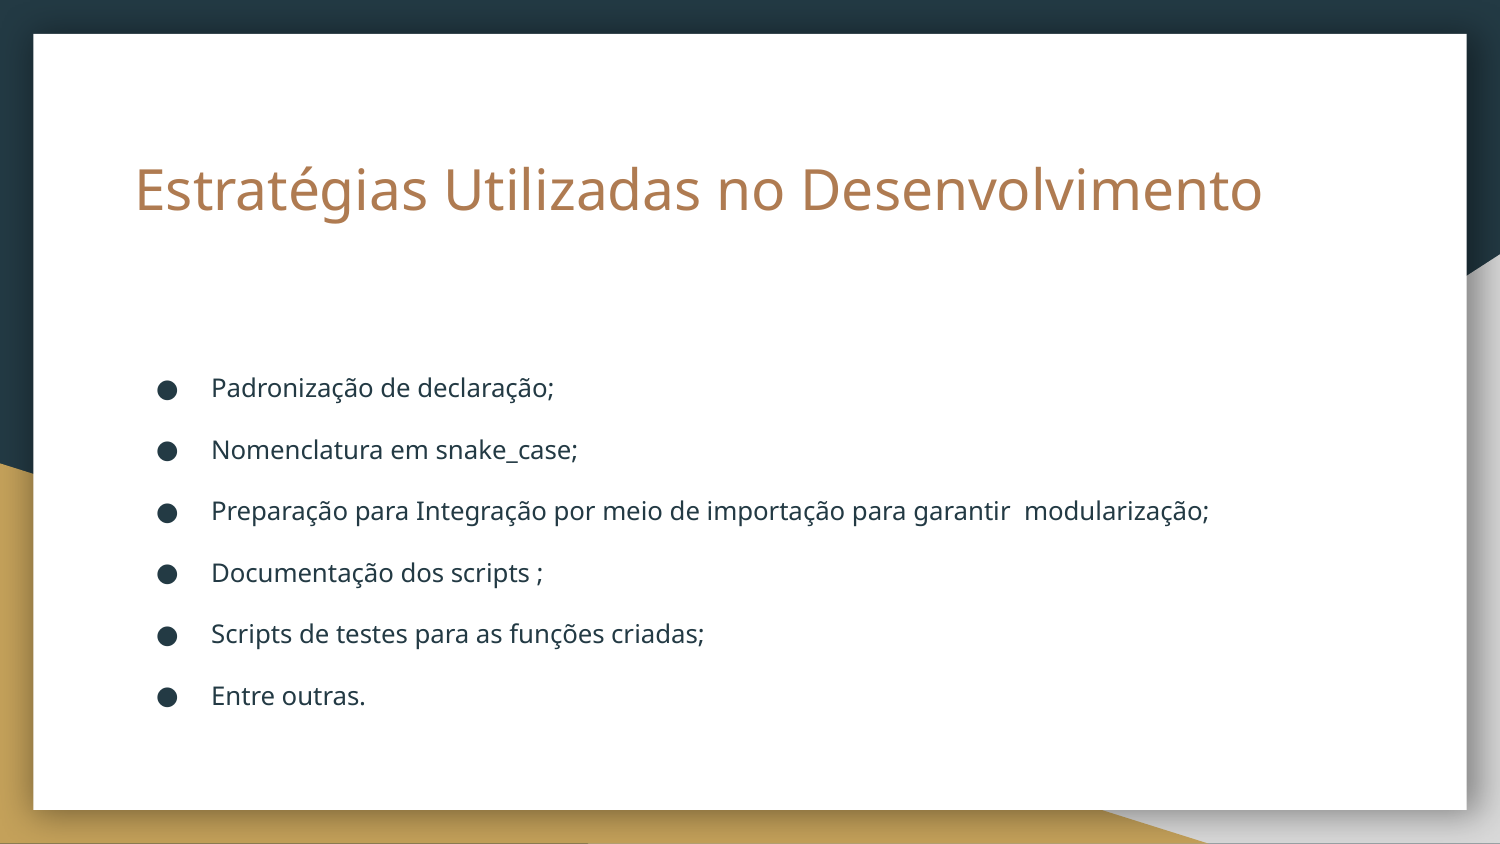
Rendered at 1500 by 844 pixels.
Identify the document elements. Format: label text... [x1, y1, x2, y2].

title Estratégias Utilizadas no Desenvolvimento [134, 138, 1366, 296]
list Padronização de declaração; Nomenclatura em snake_case; Preparação para Integração por meio de importação para garantir modularização; Documentação dos scripts ; Scripts de testes para as funções criadas; Entre outras. [134, 326, 1366, 729]
